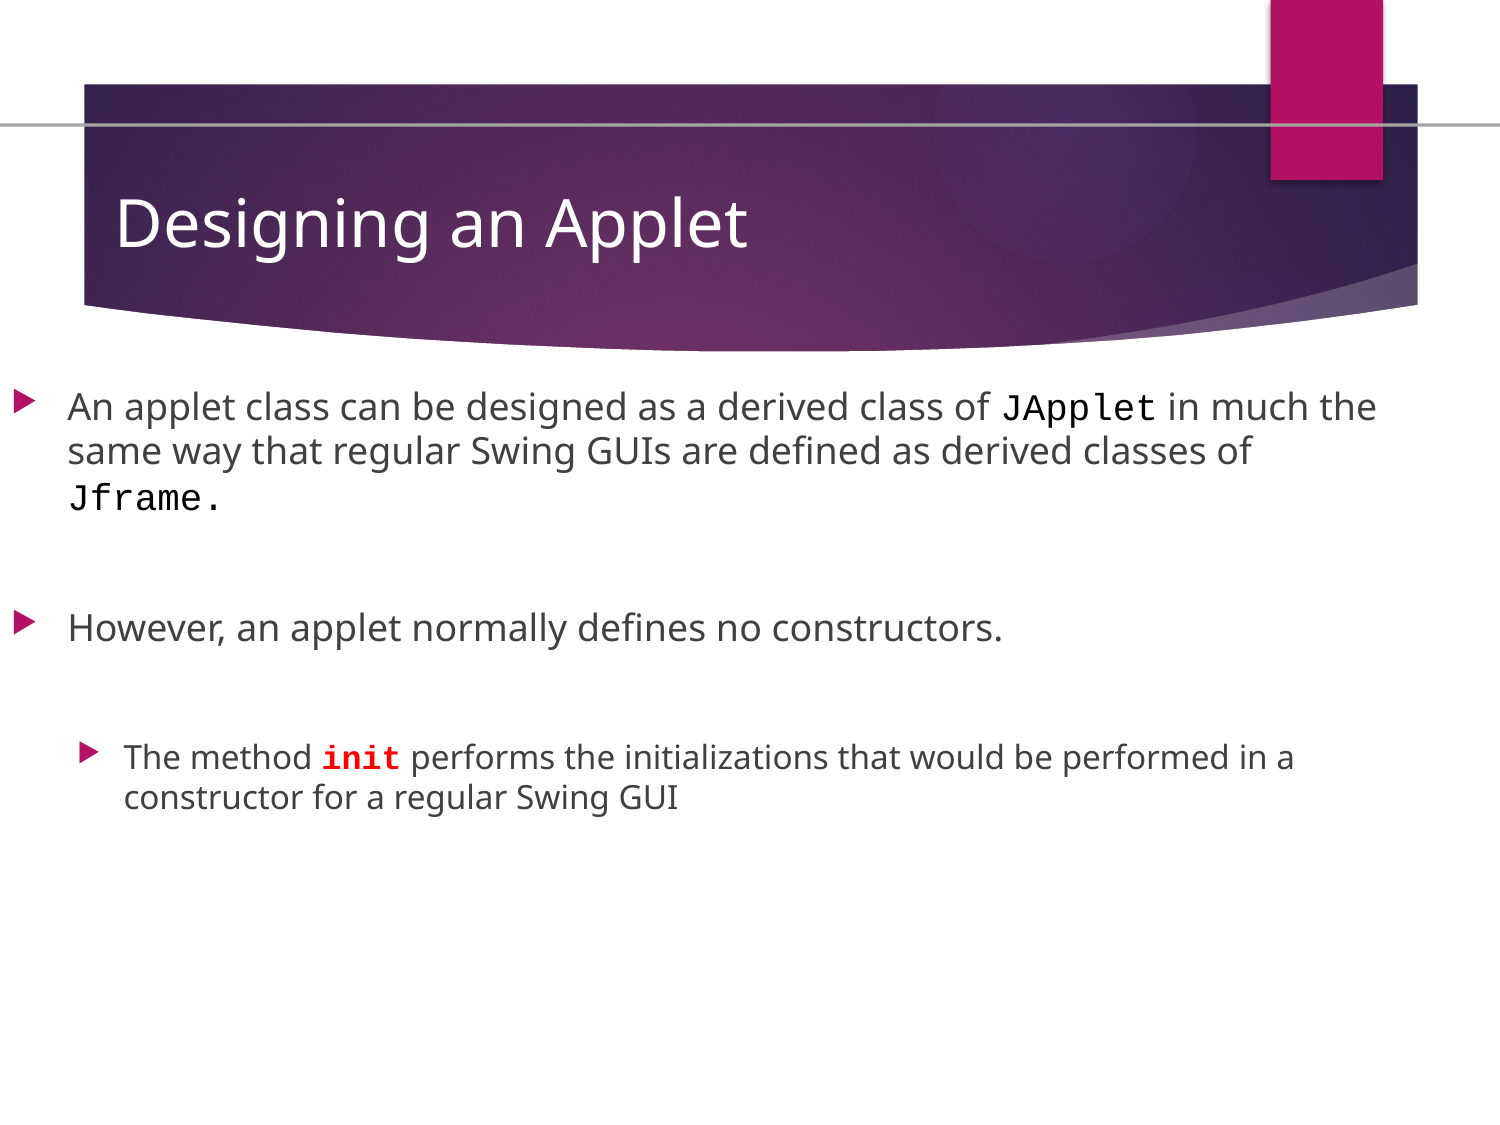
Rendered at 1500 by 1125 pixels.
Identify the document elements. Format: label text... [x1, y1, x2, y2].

list An applet class can be designed as a derived class of JApplet in much the same way that regular Swing GUIs are defined as derived classes of Jframe. However, an applet normally defines no constructors. The method init performs the initializations that would be performed in a constructor for a regular Swing GUI [0, 375, 1422, 1125]
title Designing an Applet [99, 162, 1500, 280]
